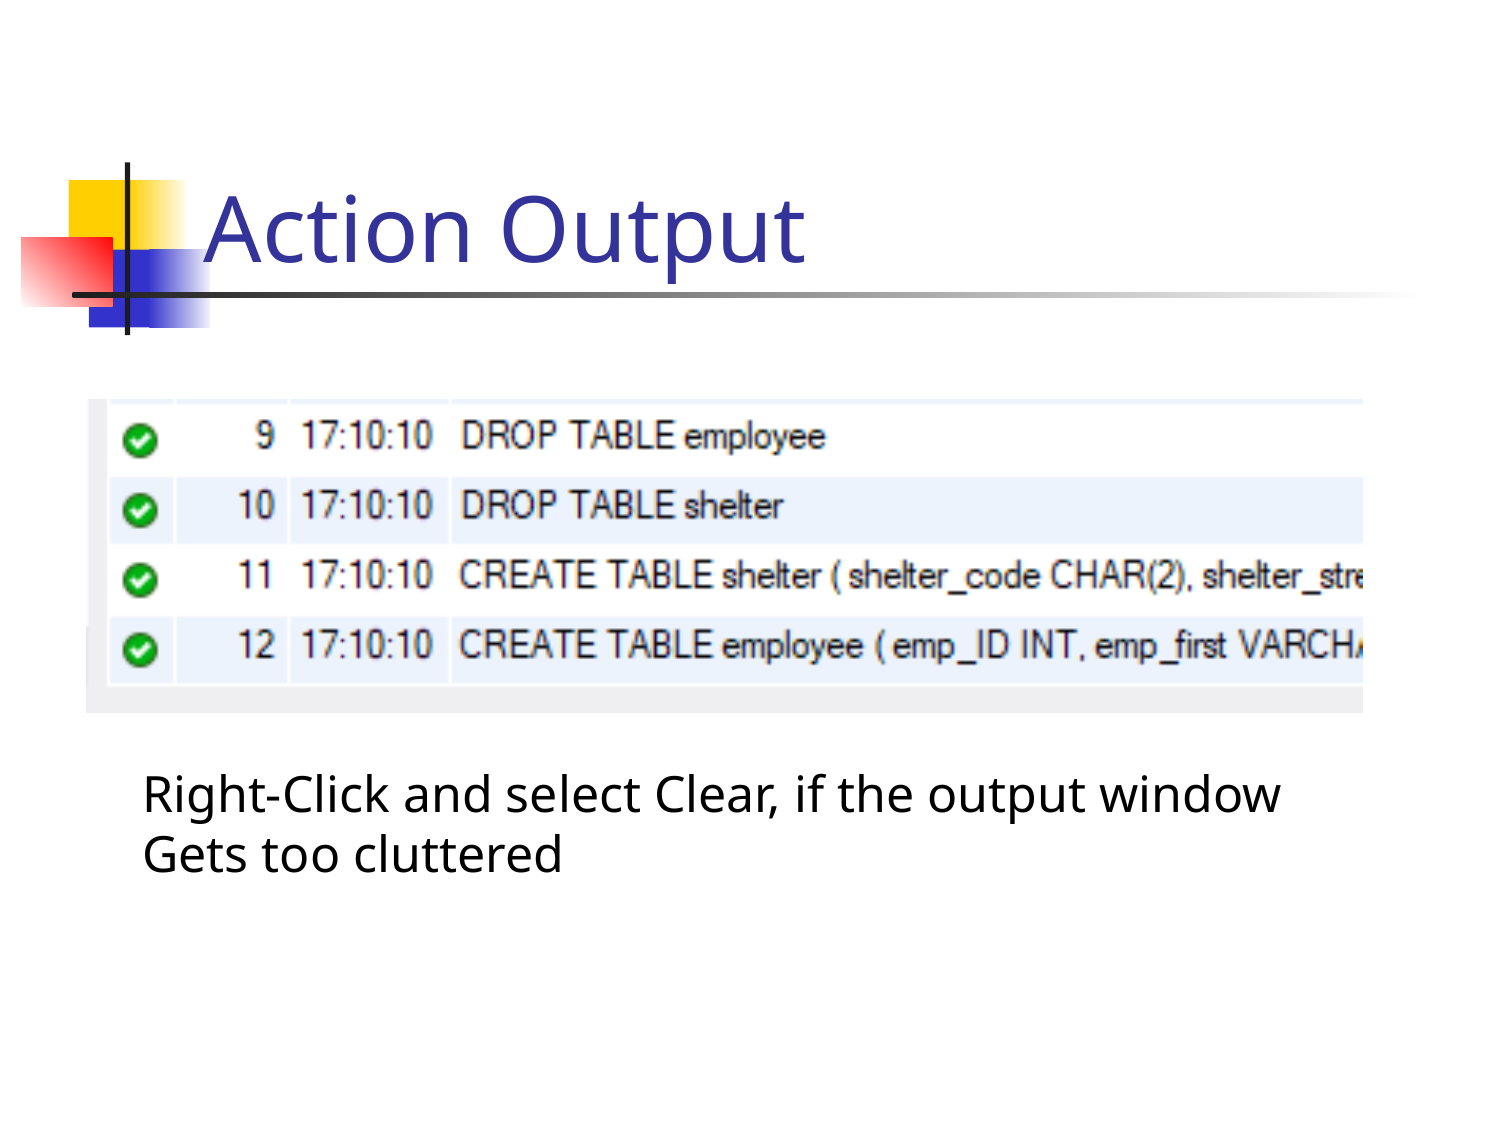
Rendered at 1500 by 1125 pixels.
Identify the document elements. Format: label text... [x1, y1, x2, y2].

picture [86, 399, 1363, 713]
title Action Output [188, 101, 1468, 289]
text_box Right-Click and select Clear, if the output window Gets too cluttered [127, 755, 1298, 891]
